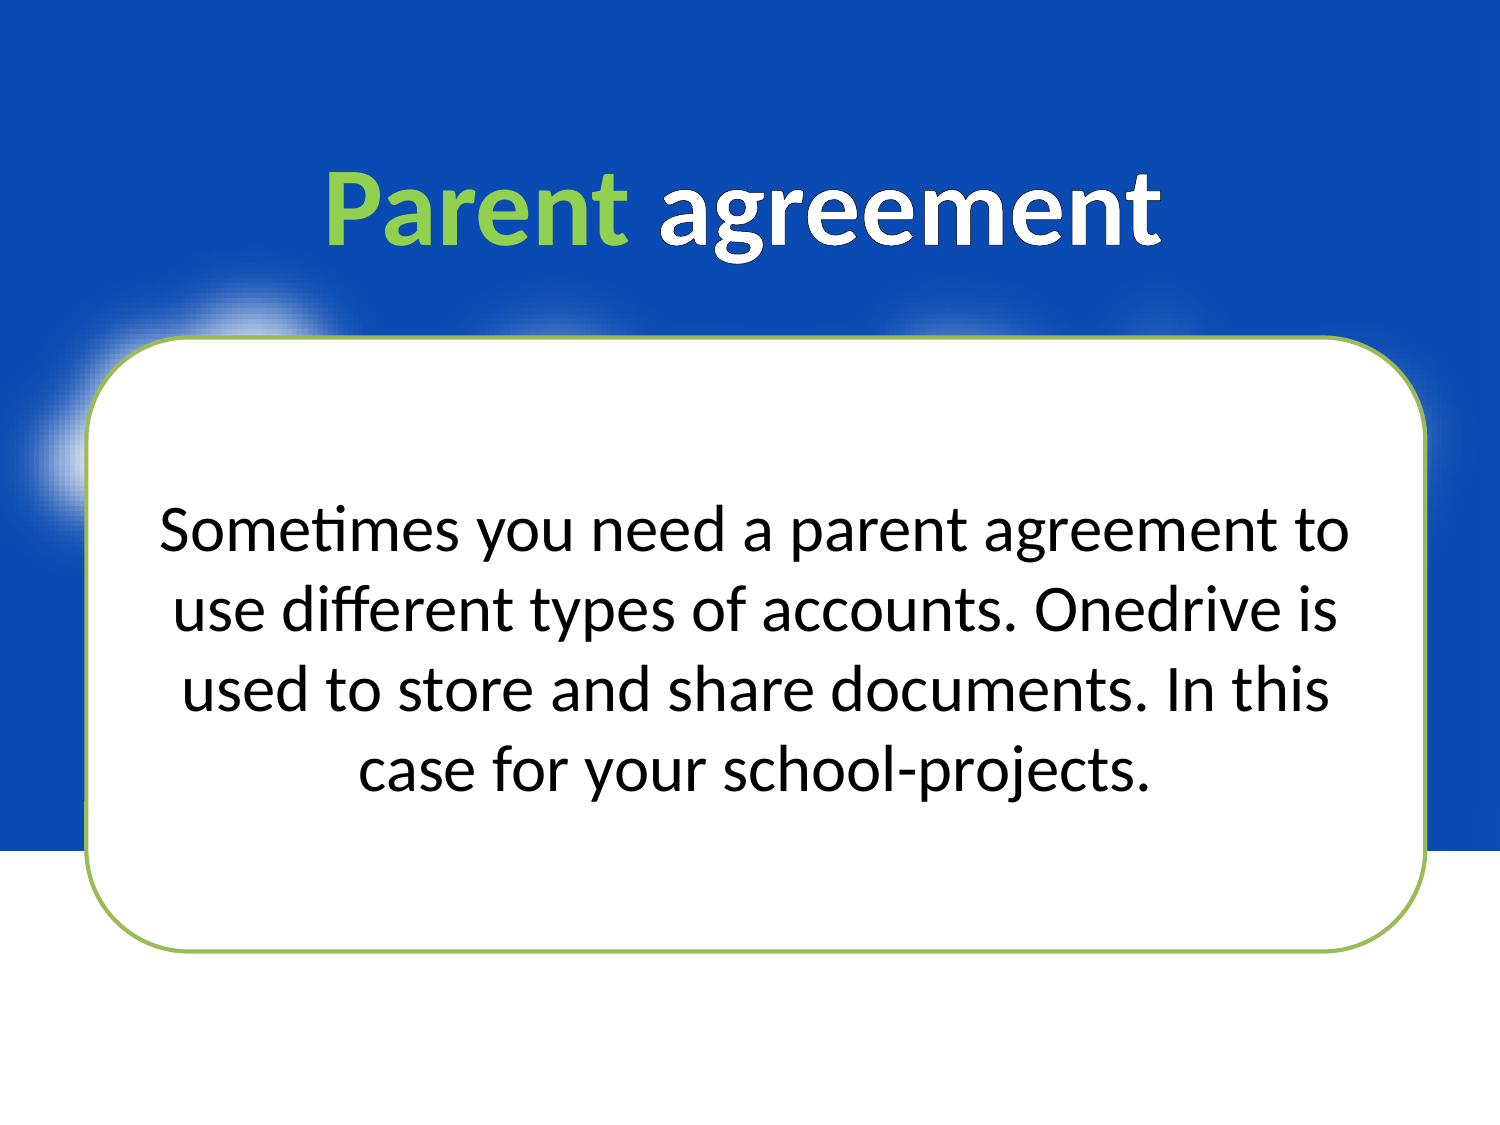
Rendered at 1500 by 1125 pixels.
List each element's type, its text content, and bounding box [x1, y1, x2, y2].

text_box Sometimes you need a parent agreement to use different types of accounts. Onedrive is used to store and share documents. In this case for your school-projects. [84, 858, 1428, 954]
picture [0, 0, 1500, 851]
